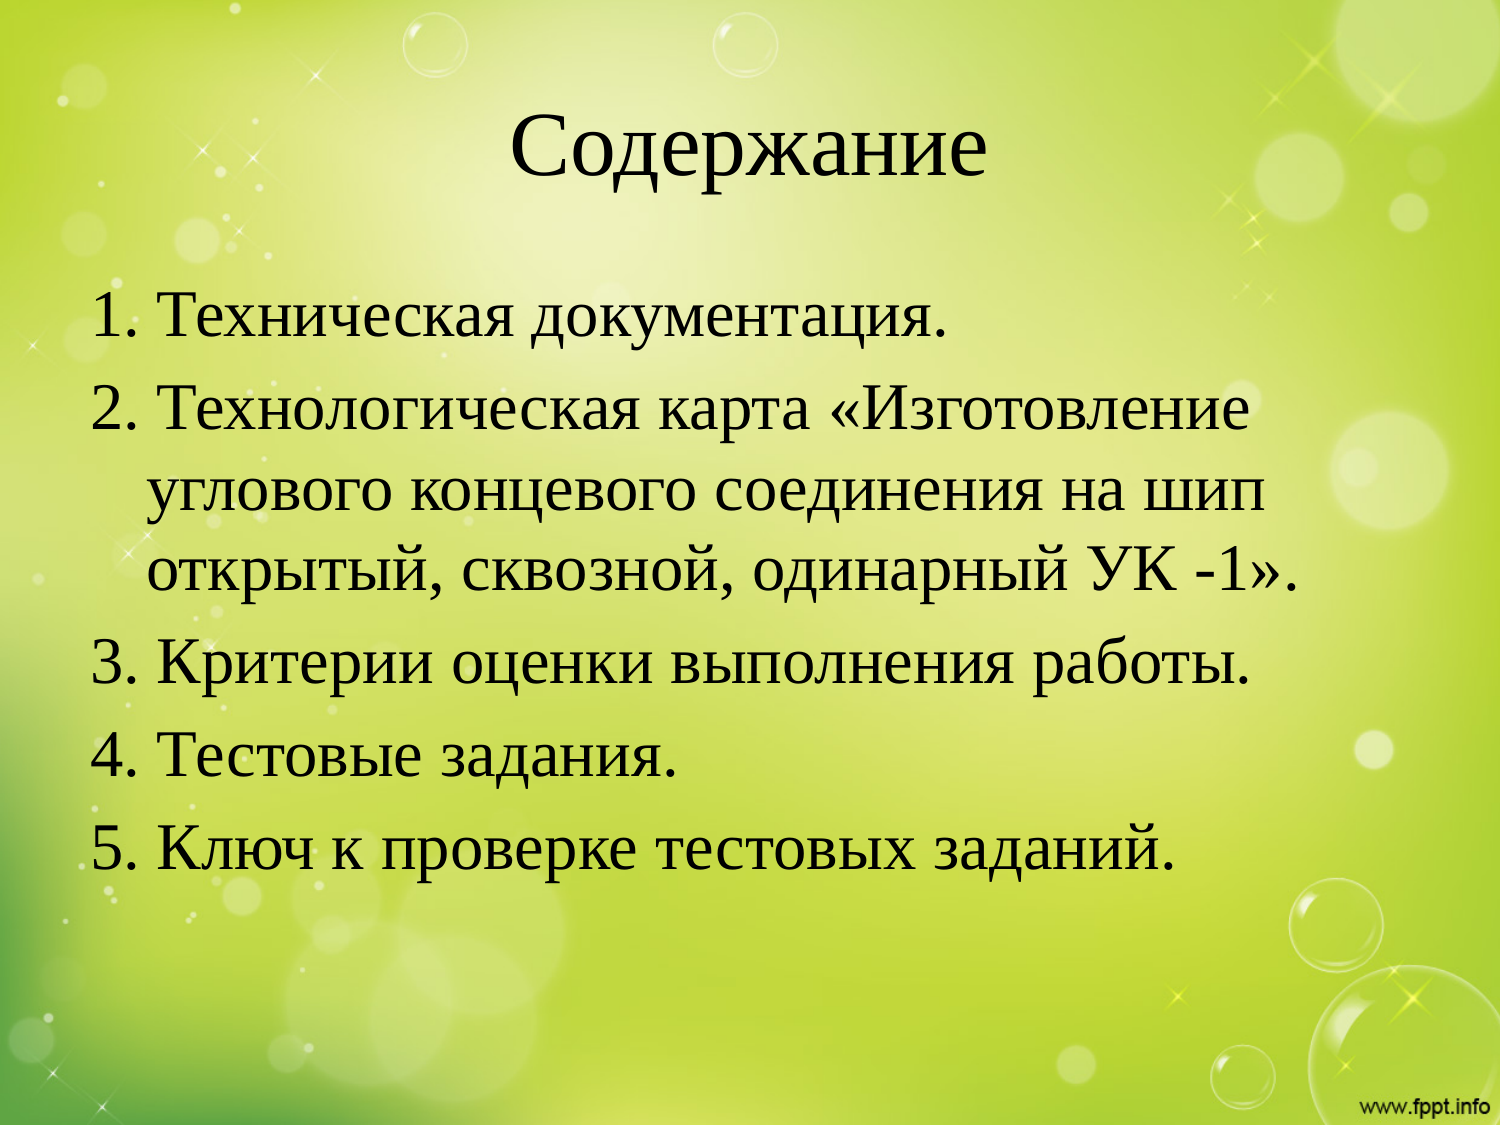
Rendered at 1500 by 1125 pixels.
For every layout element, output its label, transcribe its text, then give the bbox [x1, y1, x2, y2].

picture [0, 0, 1500, 1125]
list 1. Техническая документация. 2. Технологическая карта «Изготовление углового концевого соединения на шип открытый, сквозной, одинарный УК -1». 3. Критерии оценки выполнения работы. 4. Тестовые задания. 5. Ключ к проверке тестовых заданий. [74, 262, 1426, 1006]
title Содержание [74, 44, 1426, 233]
